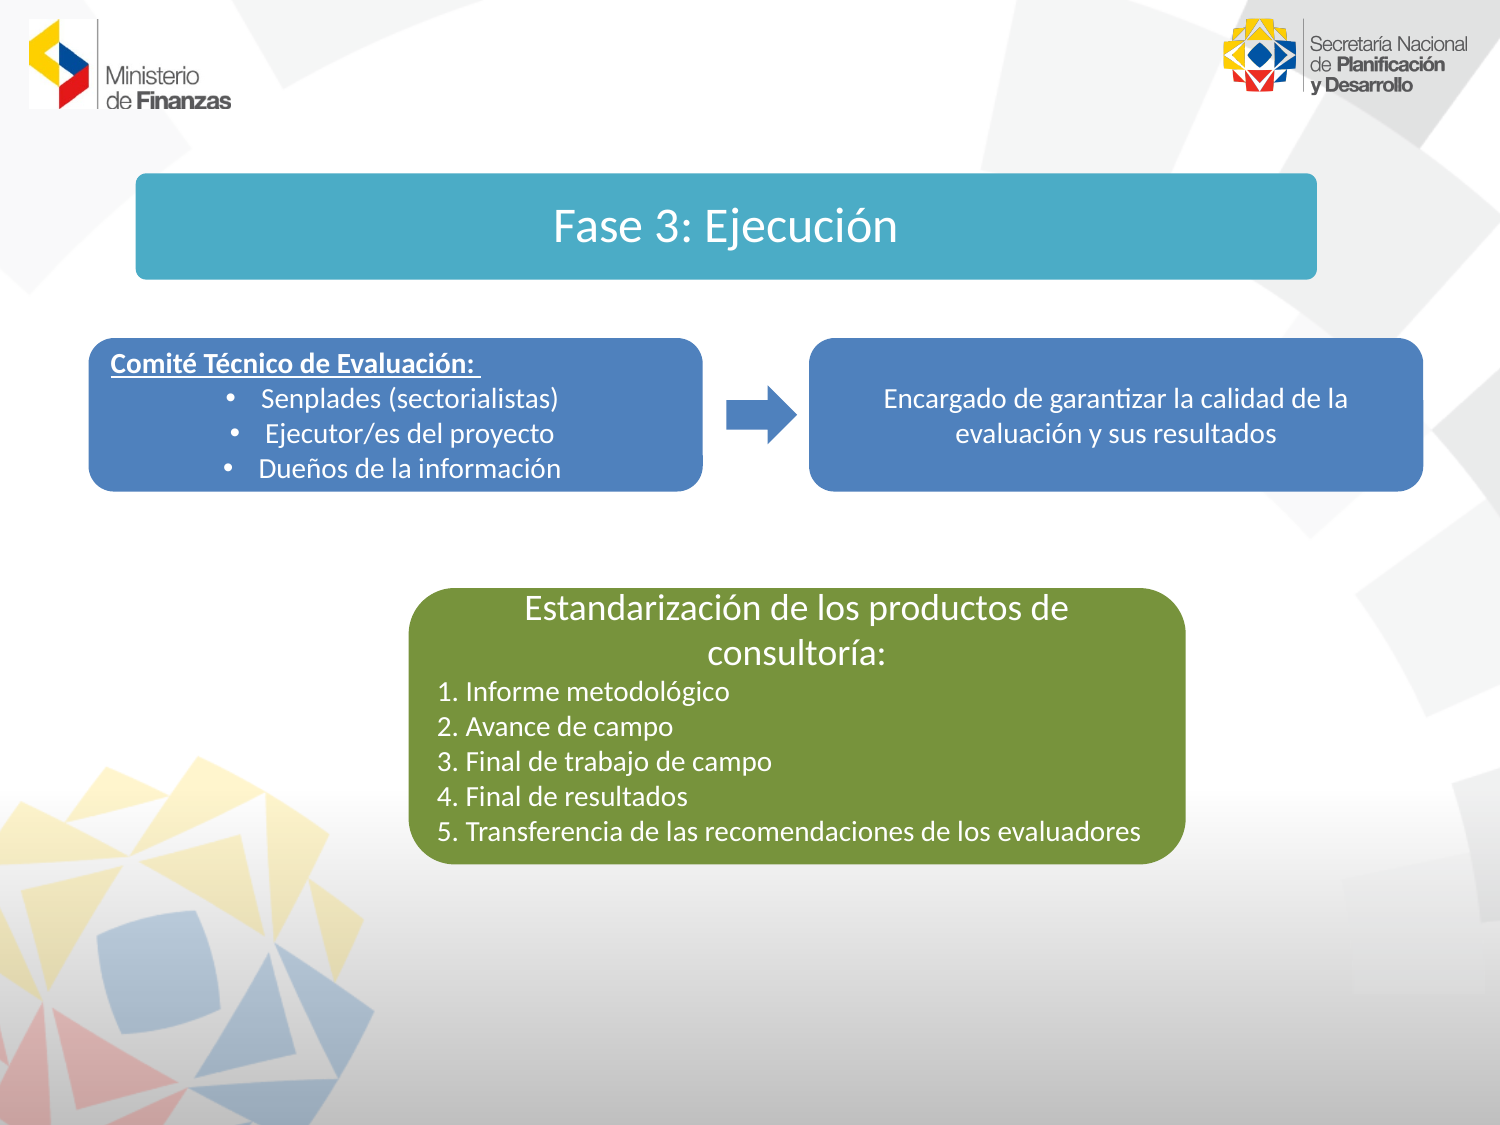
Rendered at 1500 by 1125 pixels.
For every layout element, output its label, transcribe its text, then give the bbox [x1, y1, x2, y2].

picture [0, 0, 1500, 1125]
text_box Encargado de garantizar la calidad de la evaluación y sus resultados [806, 335, 1426, 494]
text_box Estandarización de los productos de consultoría: 1. Informe metodológico 2. Avance de campo 3. Final de trabajo de campo 4. Final de resultados 5. Transferencia de las recomendaciones de los evaluadores [406, 585, 1188, 867]
text_box Comité Técnico de Evaluación: Senplades (sectorialistas) Ejecutor/es del proyecto Dueños de la información [86, 335, 705, 494]
text_box [724, 383, 800, 447]
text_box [135, 173, 1318, 280]
